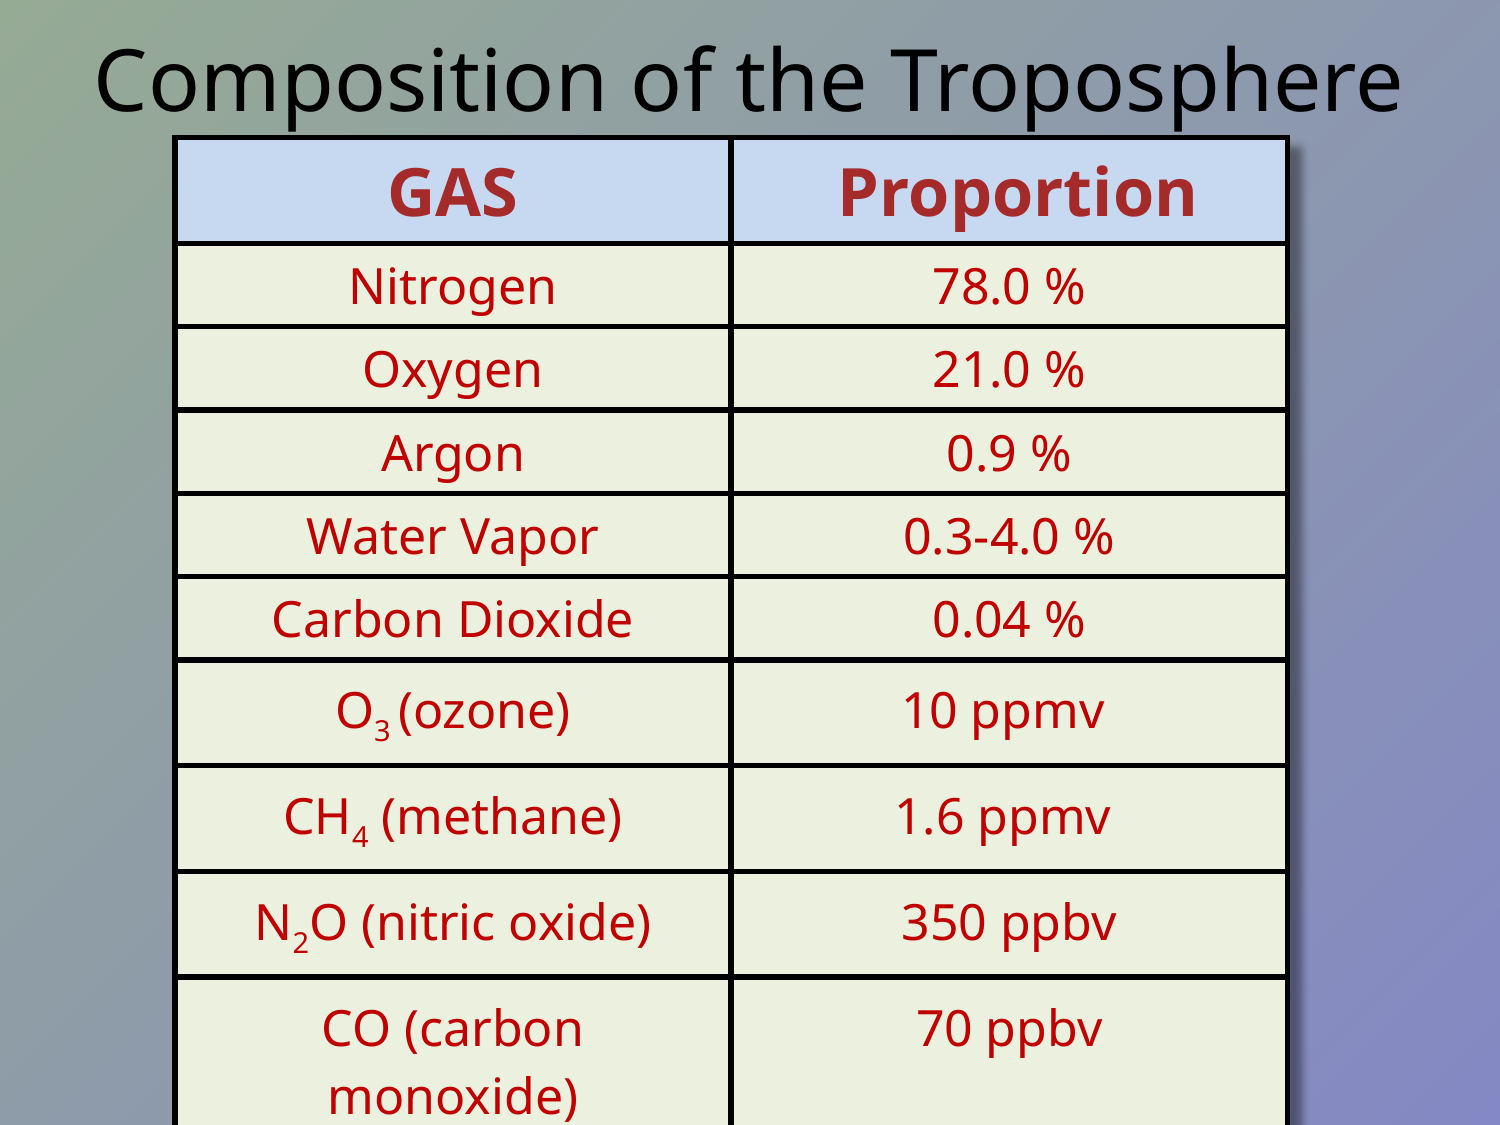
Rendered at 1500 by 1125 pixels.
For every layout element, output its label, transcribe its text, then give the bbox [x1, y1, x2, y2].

table_cell O3 (ozone) [178, 663, 728, 763]
title Composition of the Troposphere [75, 12, 1425, 143]
table_cell 1.6 ppmv [734, 768, 1285, 869]
table_cell N2O (nitric oxide) [178, 874, 728, 974]
table_cell Carbon Dioxide [178, 579, 728, 657]
table_cell 70 ppbv [734, 980, 1285, 1125]
table_cell CH4 (methane) [178, 768, 728, 869]
table_cell Nitrogen [178, 246, 728, 324]
table_cell Water Vapor [178, 496, 728, 574]
table_cell Argon [178, 413, 728, 491]
table_cell 78.0 % [734, 246, 1285, 324]
table_cell 0.04 % [734, 579, 1285, 657]
table_cell 350 ppbv [734, 874, 1285, 974]
table_cell 10 ppmv [734, 663, 1285, 763]
table_cell 21.0 % [734, 329, 1285, 407]
table_cell CO (carbon monoxide) [178, 980, 728, 1125]
table_header GAS [178, 140, 728, 241]
table_cell 0.9 % [734, 413, 1285, 491]
table_header Proportion [734, 140, 1285, 241]
table_cell Oxygen [178, 329, 728, 407]
table_cell 0.3-4.0 % [734, 496, 1285, 574]
